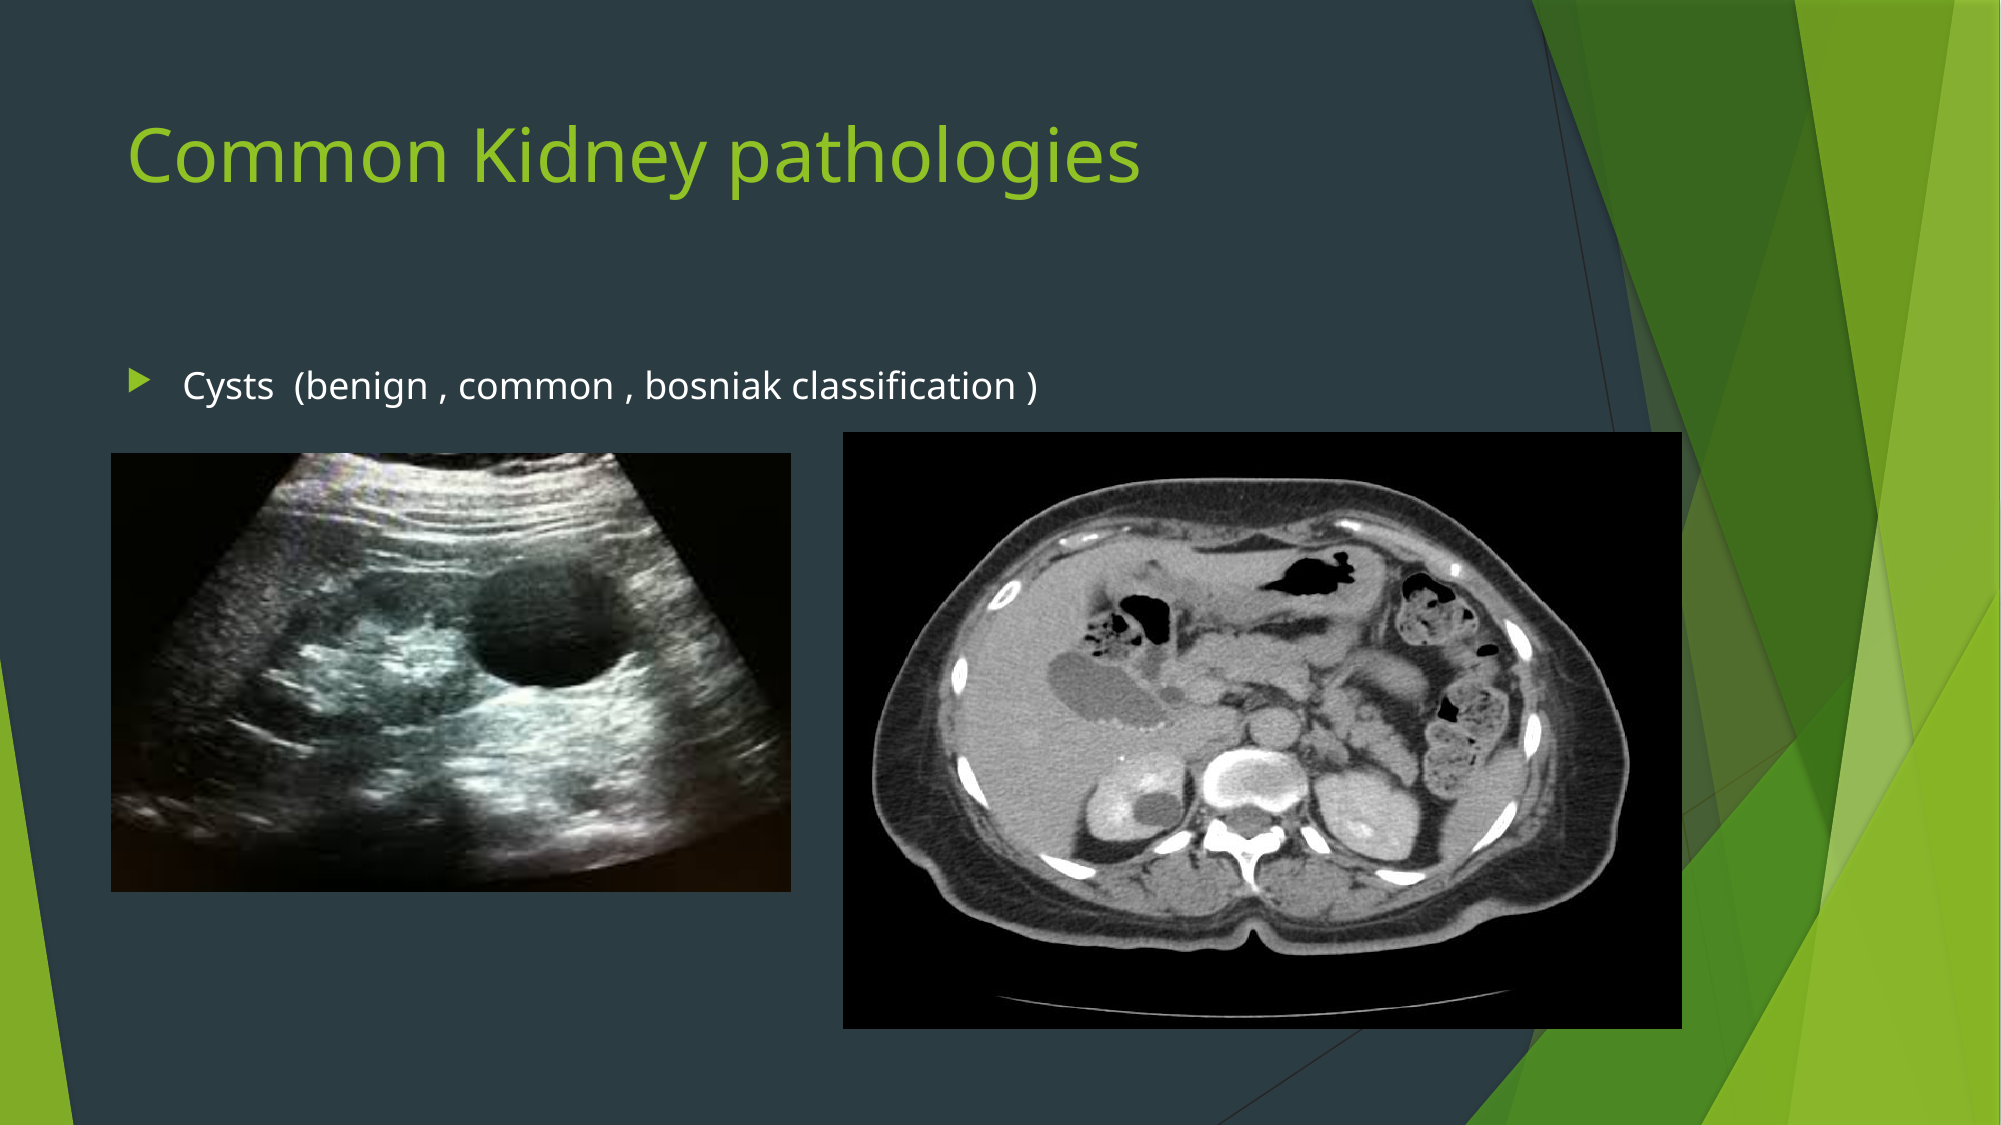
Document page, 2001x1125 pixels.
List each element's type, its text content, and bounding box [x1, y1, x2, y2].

list Cysts (benign , common , bosniak classification ) [111, 354, 1522, 992]
picture [843, 431, 1682, 1030]
picture [110, 452, 791, 893]
title Common Kidney pathologies [111, 99, 1522, 317]
